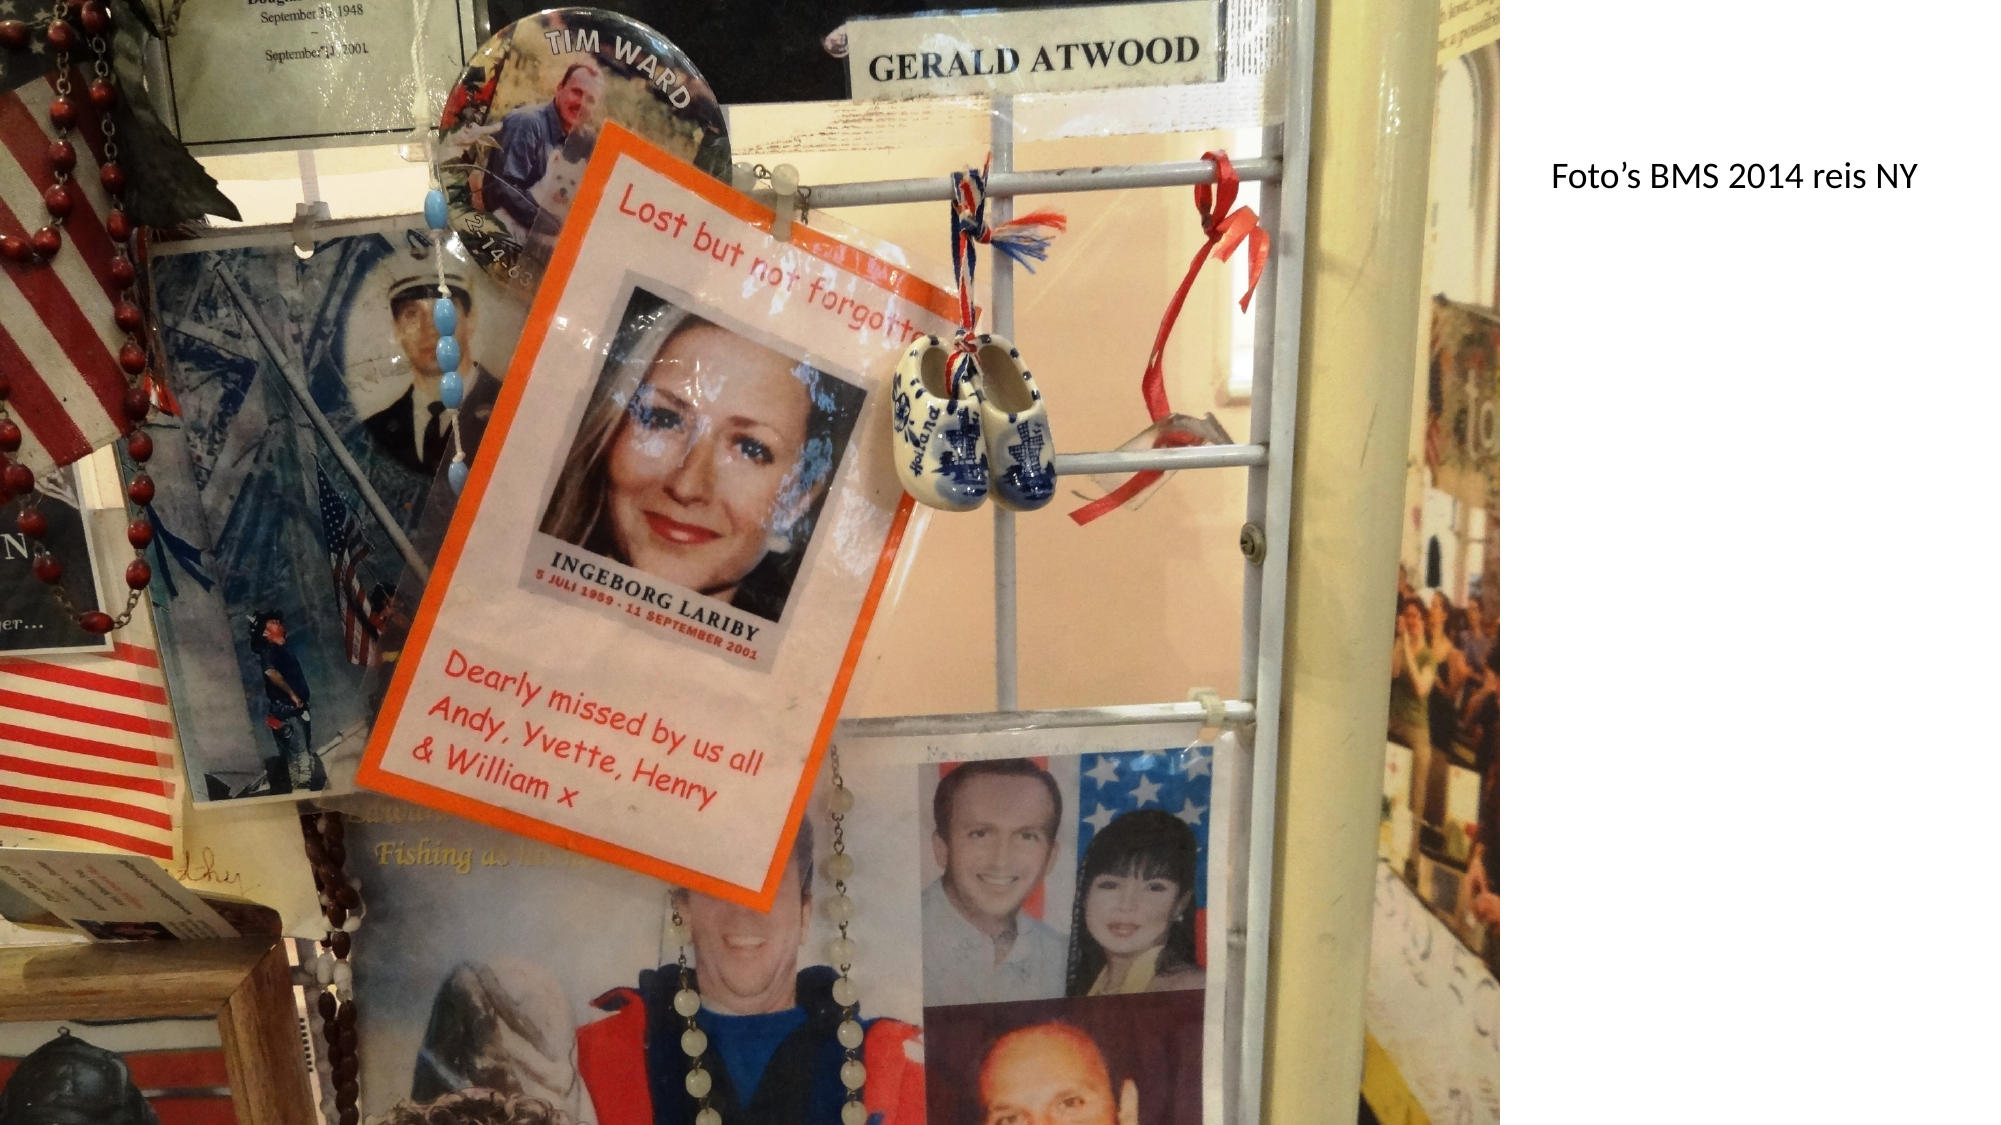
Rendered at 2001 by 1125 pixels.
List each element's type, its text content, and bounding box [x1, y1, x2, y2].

picture [0, 0, 1500, 1125]
text_box Foto’s BMS 2014 reis NY [1536, 143, 1965, 204]
